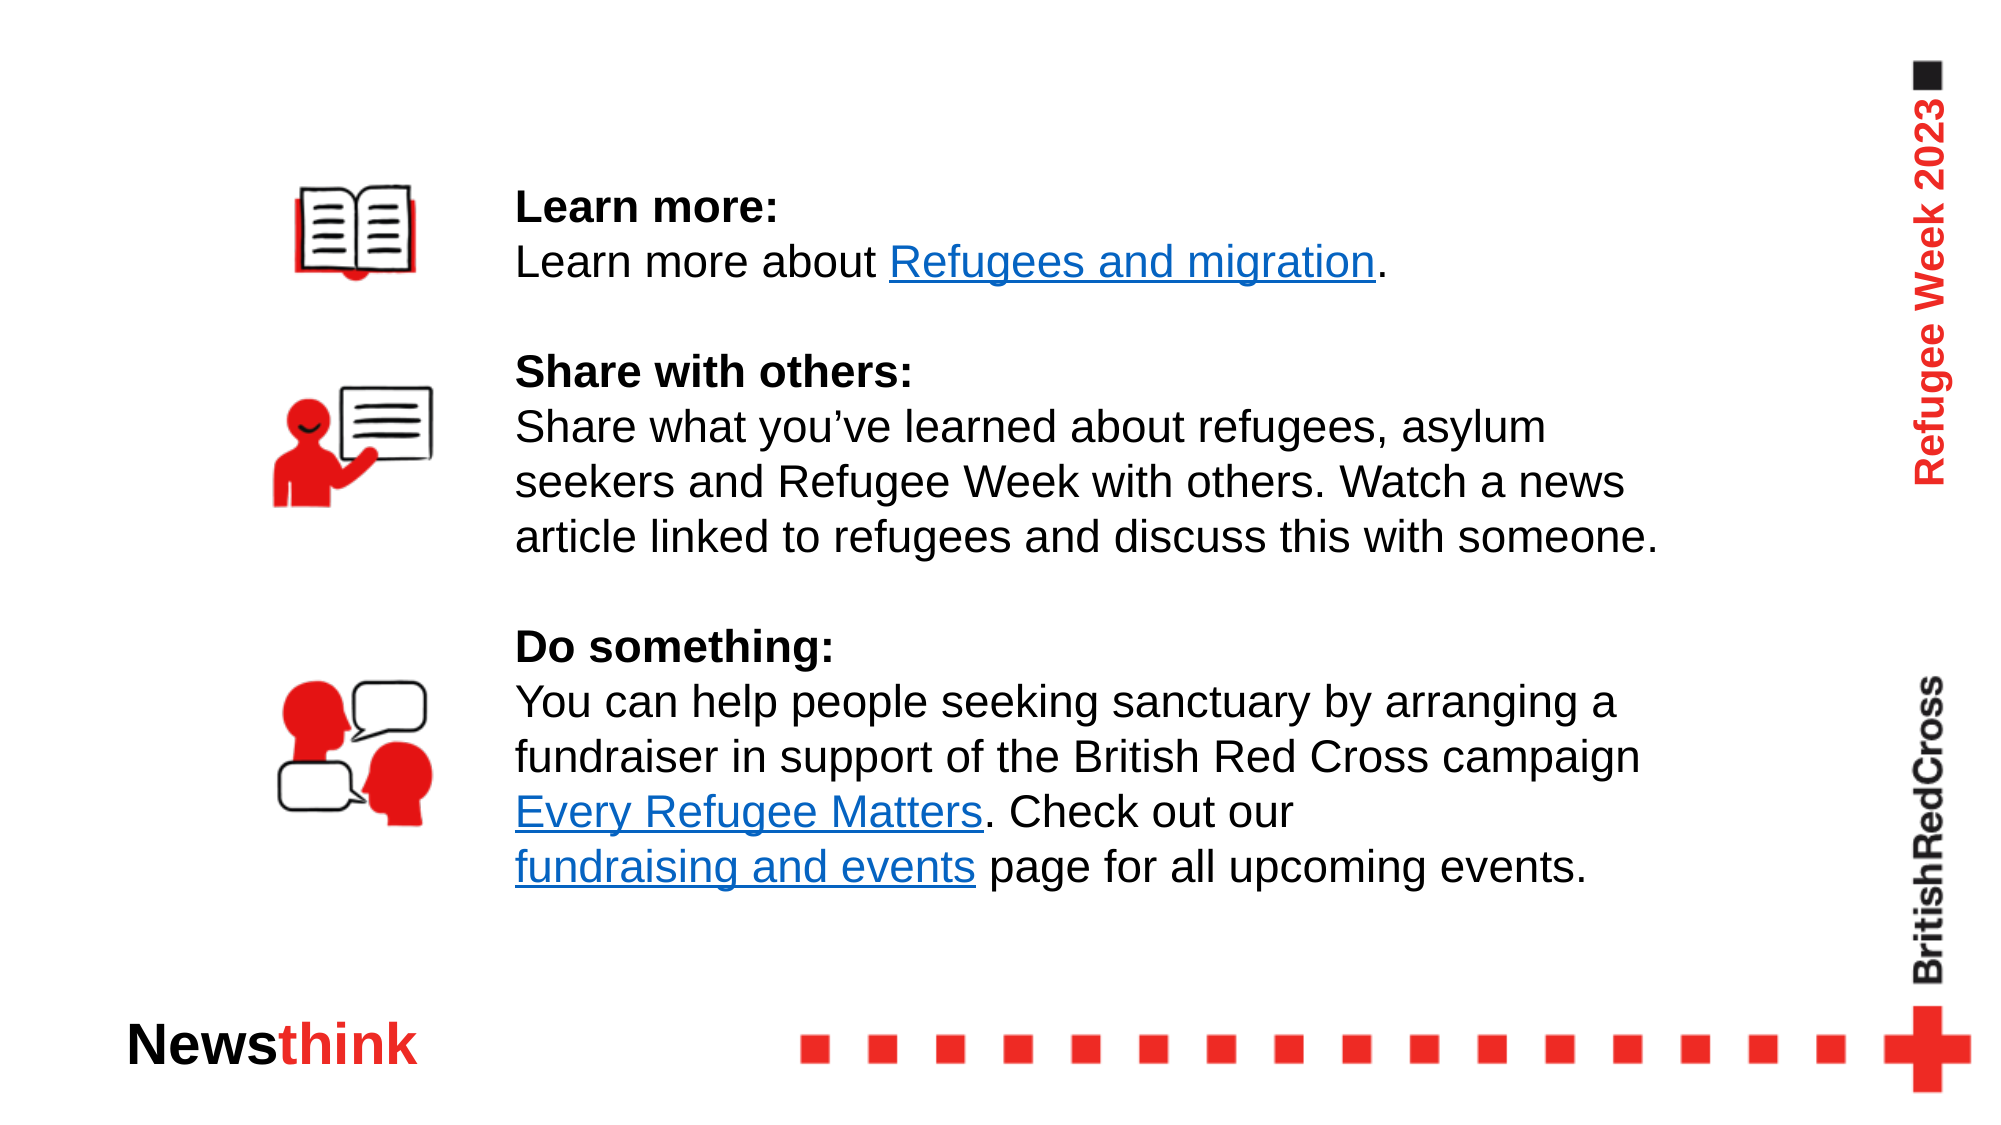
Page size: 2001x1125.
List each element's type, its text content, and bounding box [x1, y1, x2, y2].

picture [262, 661, 443, 843]
text_box Newsthink [111, 998, 434, 1084]
picture [262, 354, 443, 536]
picture [727, 20, 1998, 1122]
picture [262, 138, 443, 320]
text_box Refugee Week 2023 [1894, 83, 1960, 503]
text_box Learn more:​ Learn more about Refugees and migration.​ ​ Share with others:​ Share what you’ve learned about refugees, asylum seekers and Refugee Week with others. Watch a news article linked to refugees and discuss this with someone.​ ​ Do something:​ You can help people seeking sanctuary by arranging a fundraiser in support of the British Red Cross campaign Every Refugee Matters. Check out our fundraising and events page for all upcoming events. [499, 169, 1718, 900]
